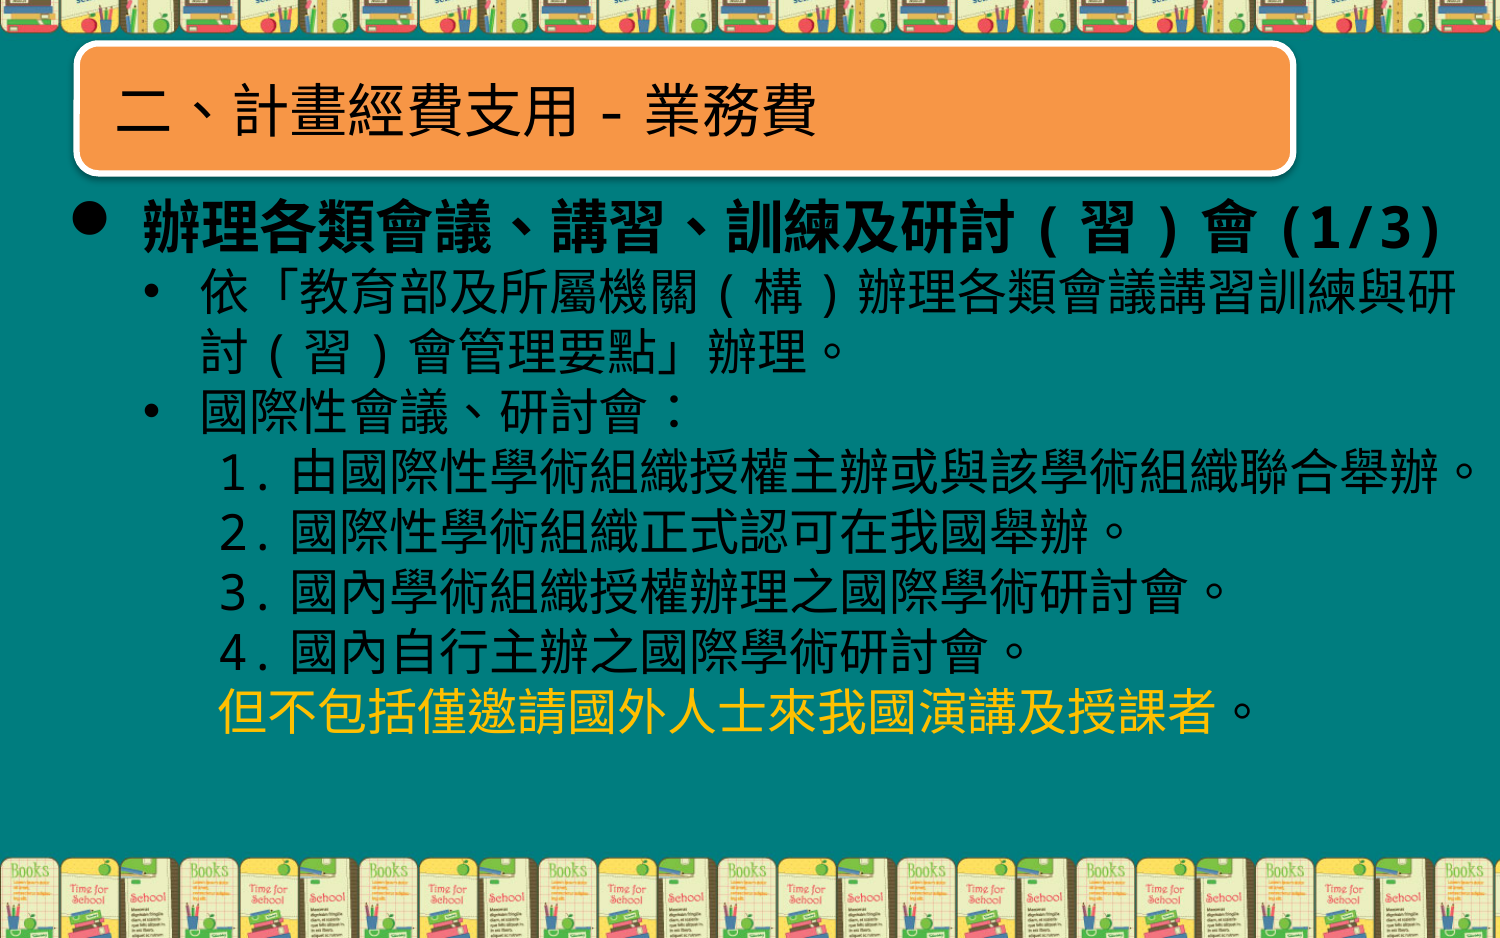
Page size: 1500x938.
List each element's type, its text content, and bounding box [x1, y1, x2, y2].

text_box 辦理各類會議、講習、訓練及研討(習)會(1/3) 依「教育部及所屬機關(構)辦理各類會議講習訓練與研討(習)會管理要點」辦理。 國際性會議、研討會： 1.由國際性學術組織授權主辦或與該學術組織聯合舉辦。 2.國際性學術組織正式認可在我國舉辦。 3.國內學術組織授權辦理之國際學術研討會。 4.國內自行主辦之國際學術研討會。 但不包括僅邀請國外人士來我國演講及授課者。 [53, 183, 1500, 928]
picture [0, 0, 1500, 938]
text_box 二、計畫經費支用-業務費 [100, 67, 1105, 152]
text_box [73, 40, 1297, 177]
